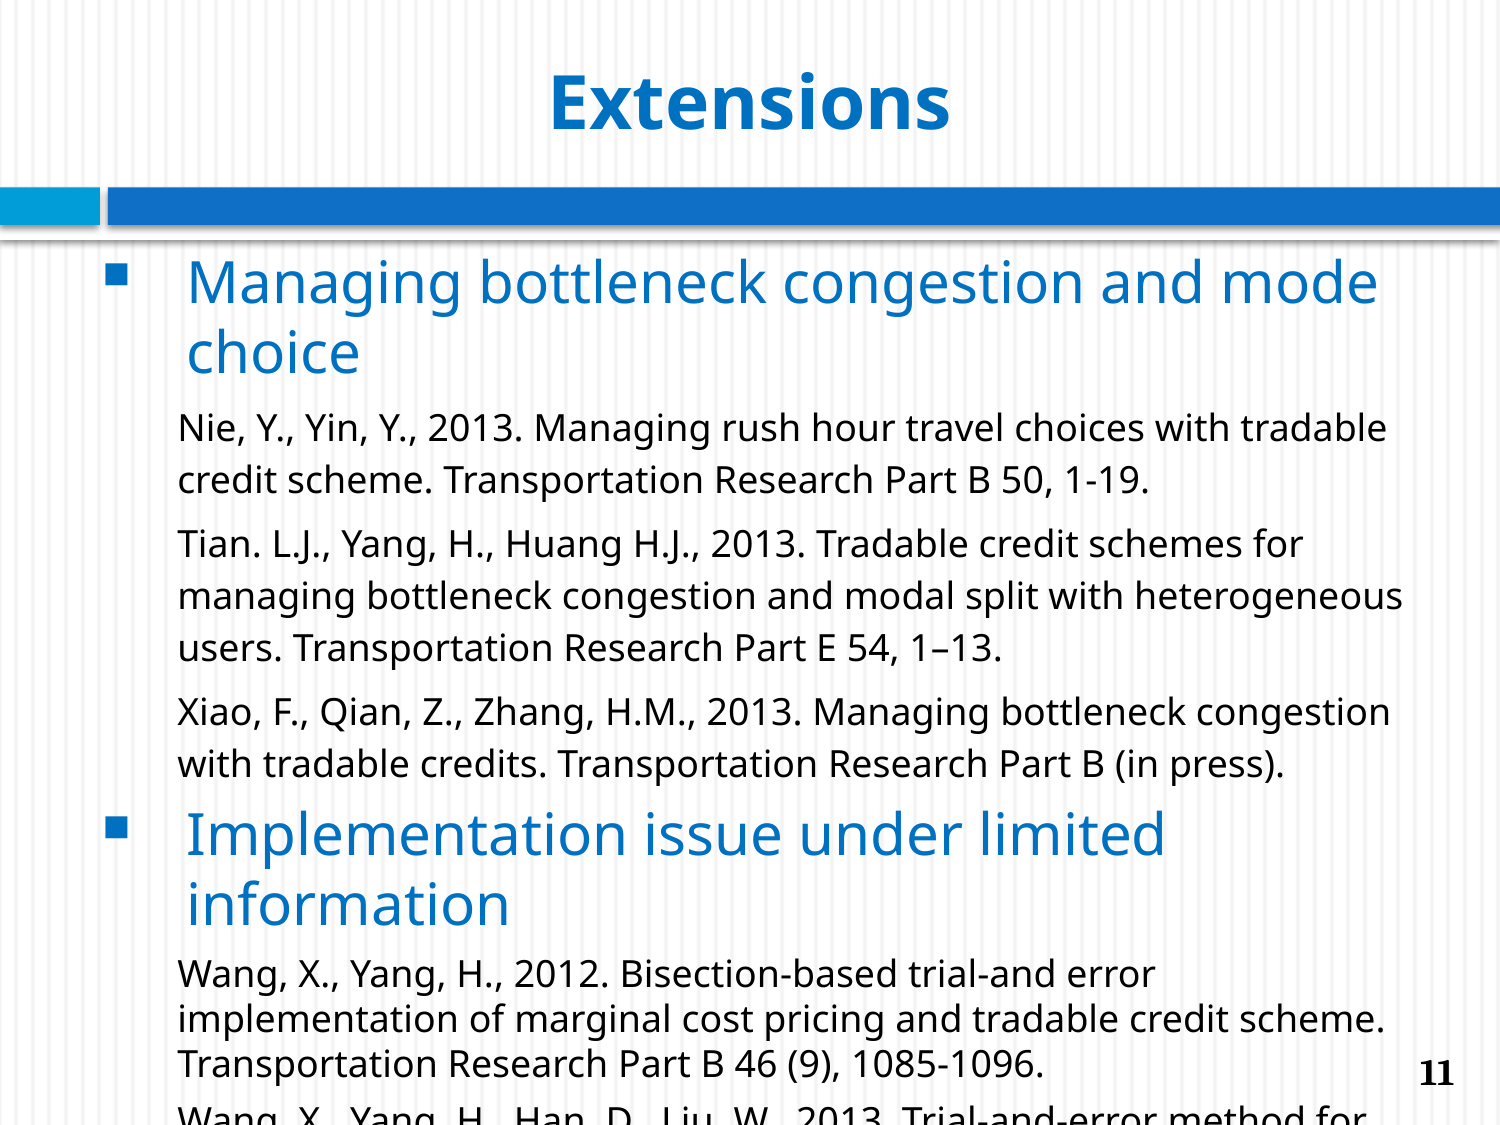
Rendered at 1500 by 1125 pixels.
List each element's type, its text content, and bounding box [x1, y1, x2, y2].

slide_number 11 [1387, 1050, 1488, 1091]
text_box Managing bottleneck congestion and mode choice Nie, Y., Yin, Y., 2013. Managing rush hour travel choices with tradable credit scheme. Transportation Research Part B 50, 1-19. Tian. L.J., Yang, H., Huang H.J., 2013. Tradable credit schemes for managing bottleneck congestion and modal split with heterogeneous users. Transportation Research Part E 54, 1–13. Xiao, F., Qian, Z., Zhang, H.M., 2013. Managing bottleneck congestion with tradable credits. Transportation Research Part B (in press). Implementation issue under limited information Wang, X., Yang, H., 2012. Bisection-based trial-and error implementation of marginal cost pricing and tradable credit scheme. Transportation Research Part B 46 (9), 1085-1096. Wang, X., Yang, H., Han, D., Liu, W., 2013. Trial-and-error method for optimal tradable credit schemes: The network case. Journal of Advanced Transportation (in press). [87, 237, 1463, 1125]
title Extensions [0, 48, 1500, 152]
